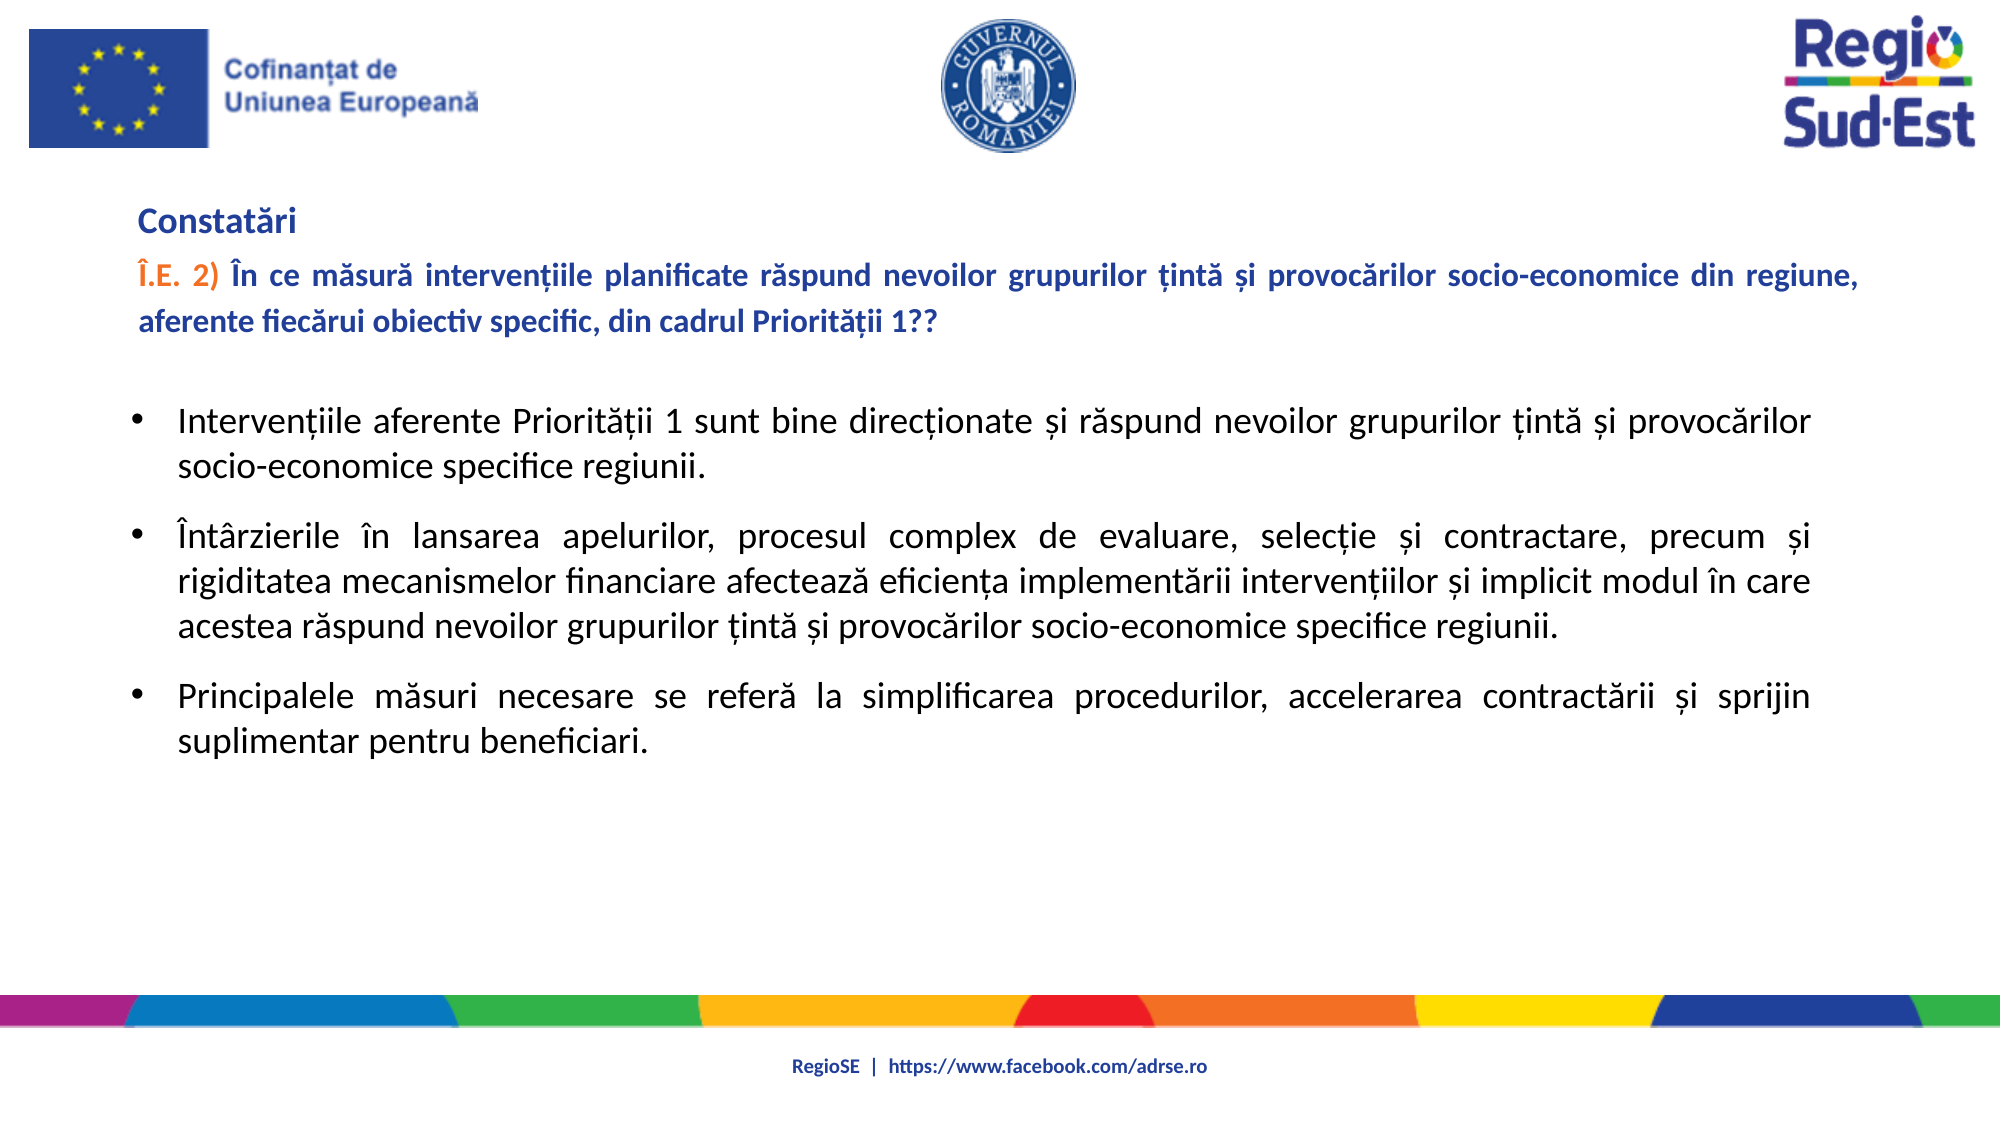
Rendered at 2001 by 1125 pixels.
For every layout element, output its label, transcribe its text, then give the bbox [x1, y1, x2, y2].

picture [941, 19, 1076, 153]
text_box RegioSE | https://www.facebook.com/adrse.ro [776, 1029, 1223, 1085]
picture [1759, 0, 2000, 220]
text_box Î.E. 2) În ce măsură intervențiile planificate răspund nevoilor grupurilor țintă și provocărilor socio-economice din regiune, aferente fiecărui obiectiv specific, din cadrul Priorității 1?? [123, 240, 1877, 357]
text_box Constatări [123, 188, 1223, 240]
text_box Intervențiile aferente Priorității 1 sunt bine direcționate și răspund nevoilor grupurilor țintă și provocărilor socio-economice specifice regiunii. Întârzierile în lansarea apelurilor, procesul complex de evaluare, selecție și contractare, precum și rigiditatea mecanismelor financiare afectează eficiența implementării intervențiilor și implicit modul în care acestea răspund nevoilor grupurilor țintă și provocărilor socio-economice specifice regiunii. Principalele măsuri necesare se referă la simplificarea procedurilor, accelerarea contractării și sprijin suplimentar pentru beneficiari. [116, 388, 1828, 768]
picture [0, 995, 2000, 1029]
picture [28, 28, 478, 148]
